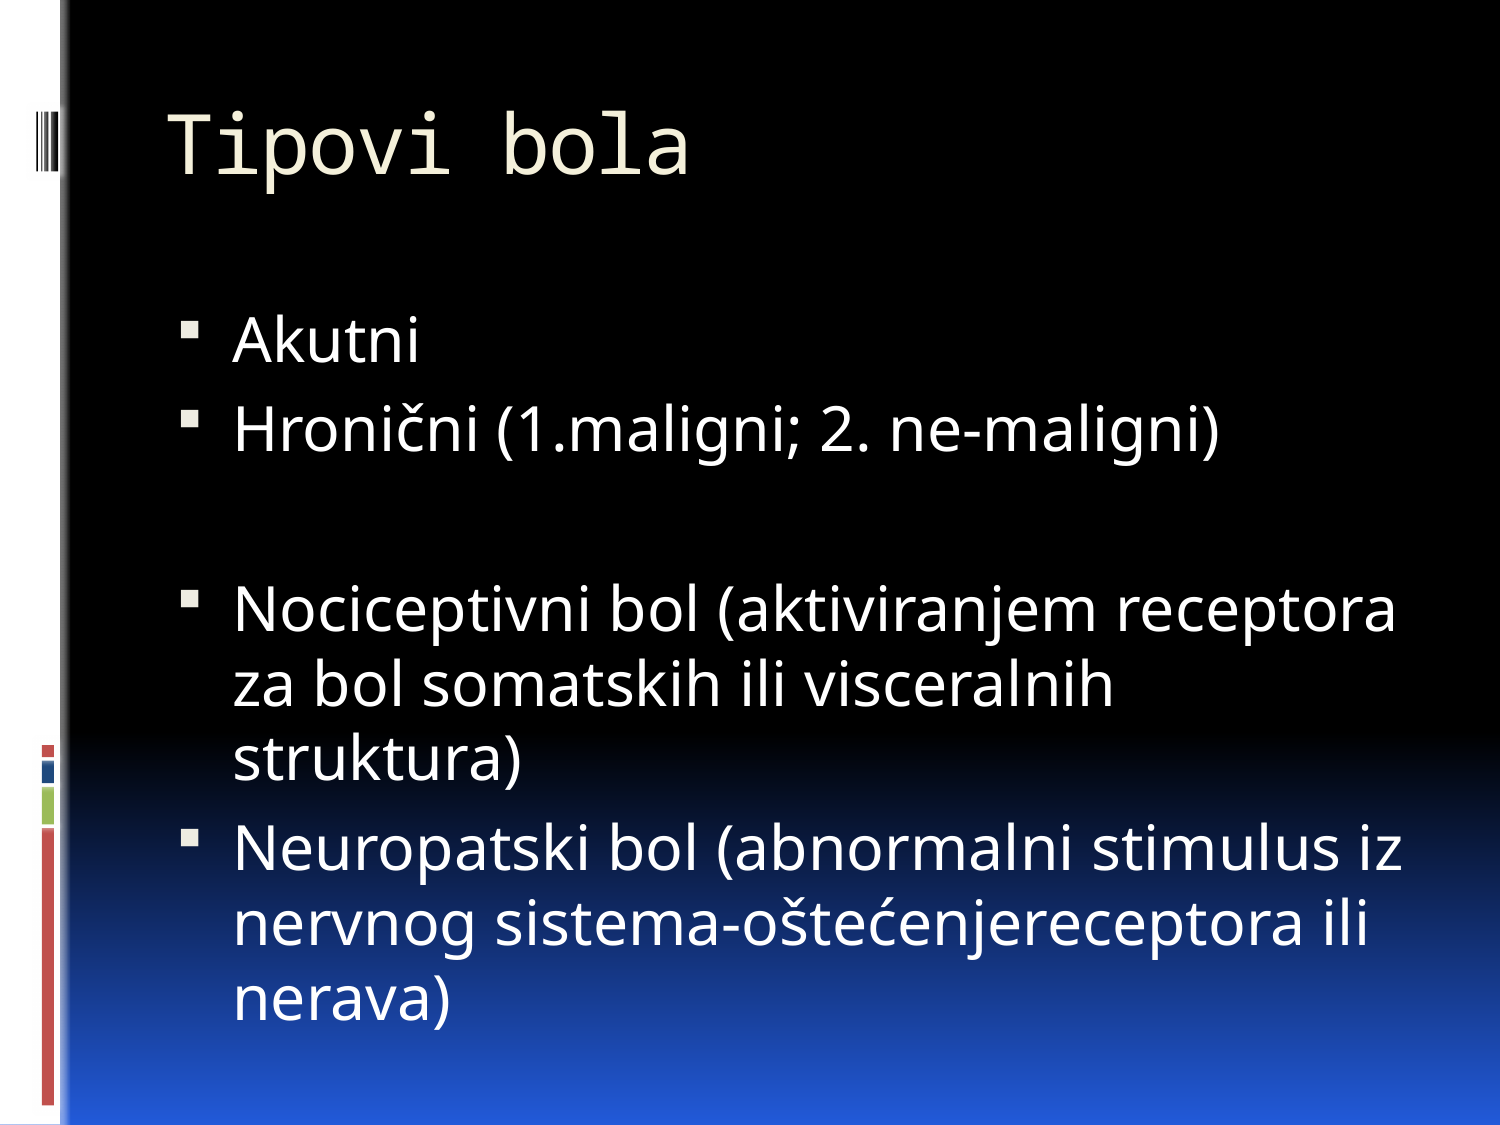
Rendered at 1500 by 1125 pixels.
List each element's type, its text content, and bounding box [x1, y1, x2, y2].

title Tipovi bola [150, 83, 1425, 234]
list Akutni Hronični (1.maligni; 2. ne-maligni) Nociceptivni bol (aktiviranjem receptora za bol somatskih ili visceralnih struktura) Neuropatski bol (abnormalni stimulus iz nervnog sistema-oštećenjereceptora ili nerava) [150, 292, 1425, 1043]
